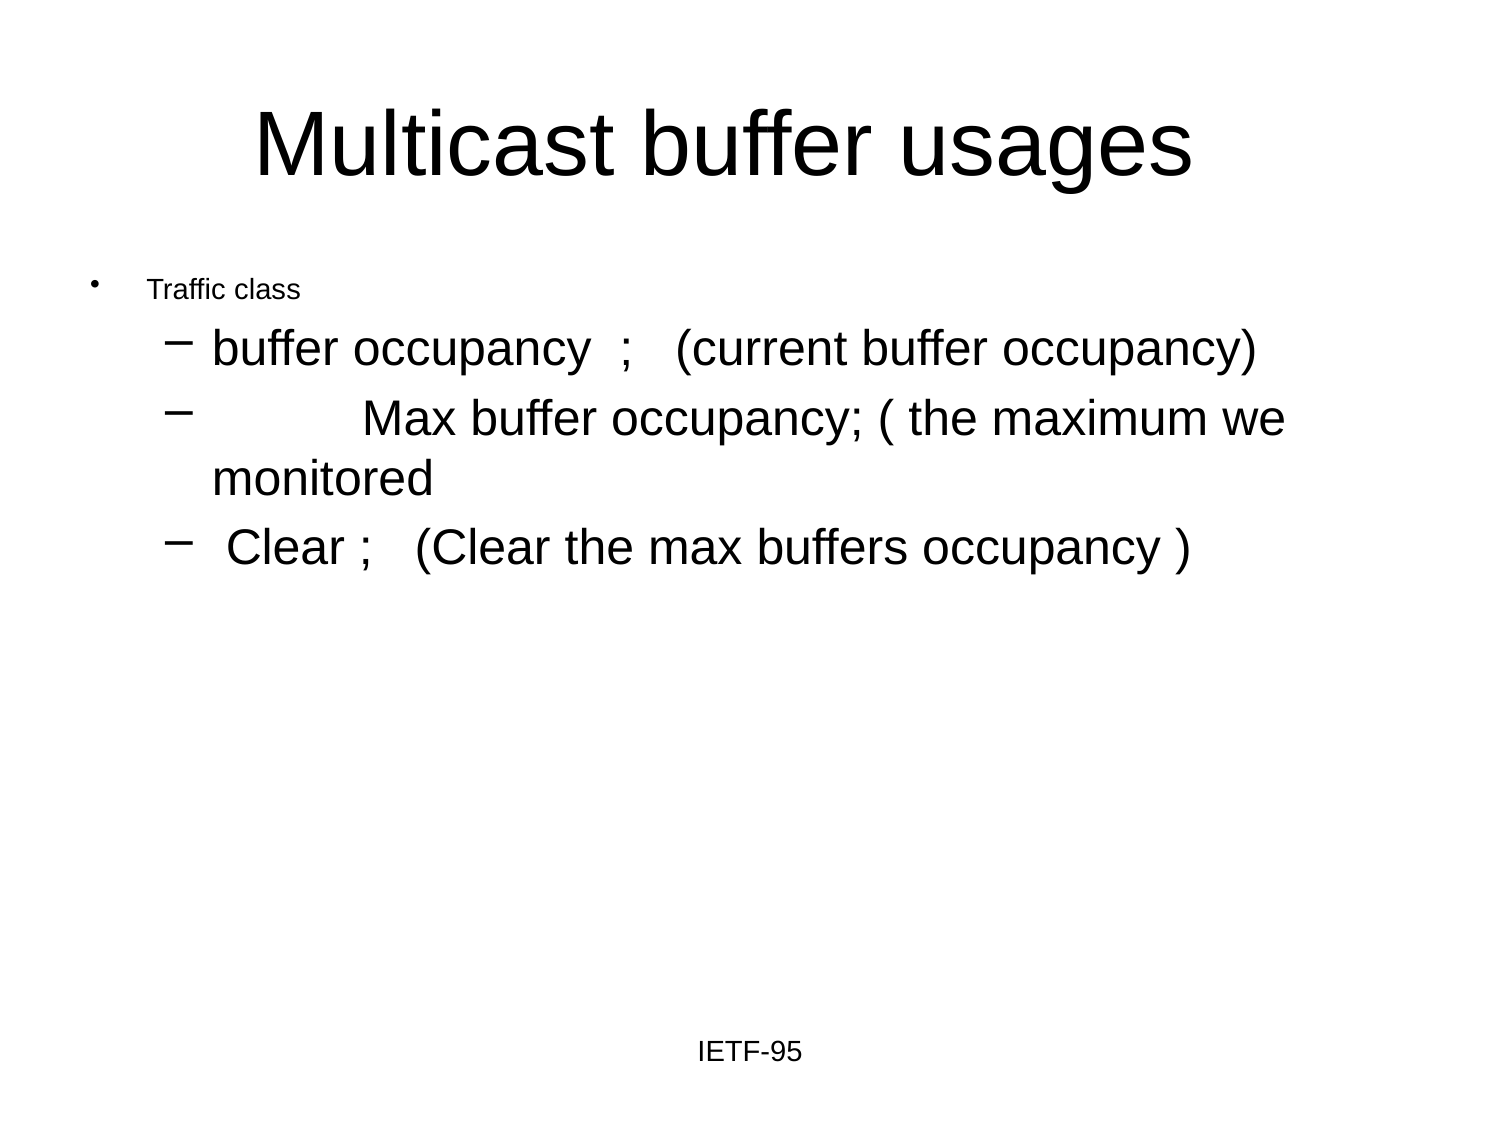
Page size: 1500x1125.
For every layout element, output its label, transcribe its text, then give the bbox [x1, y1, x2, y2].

title Multicast buffer usages [75, 45, 1425, 233]
footer IETF-95 [512, 1024, 988, 1103]
list Traffic class buffer occupancy ; (current buffer occupancy) Max buffer occupancy; ( the maximum we monitored Clear ; (Clear the max buffers occupancy ) [75, 262, 1425, 1005]
